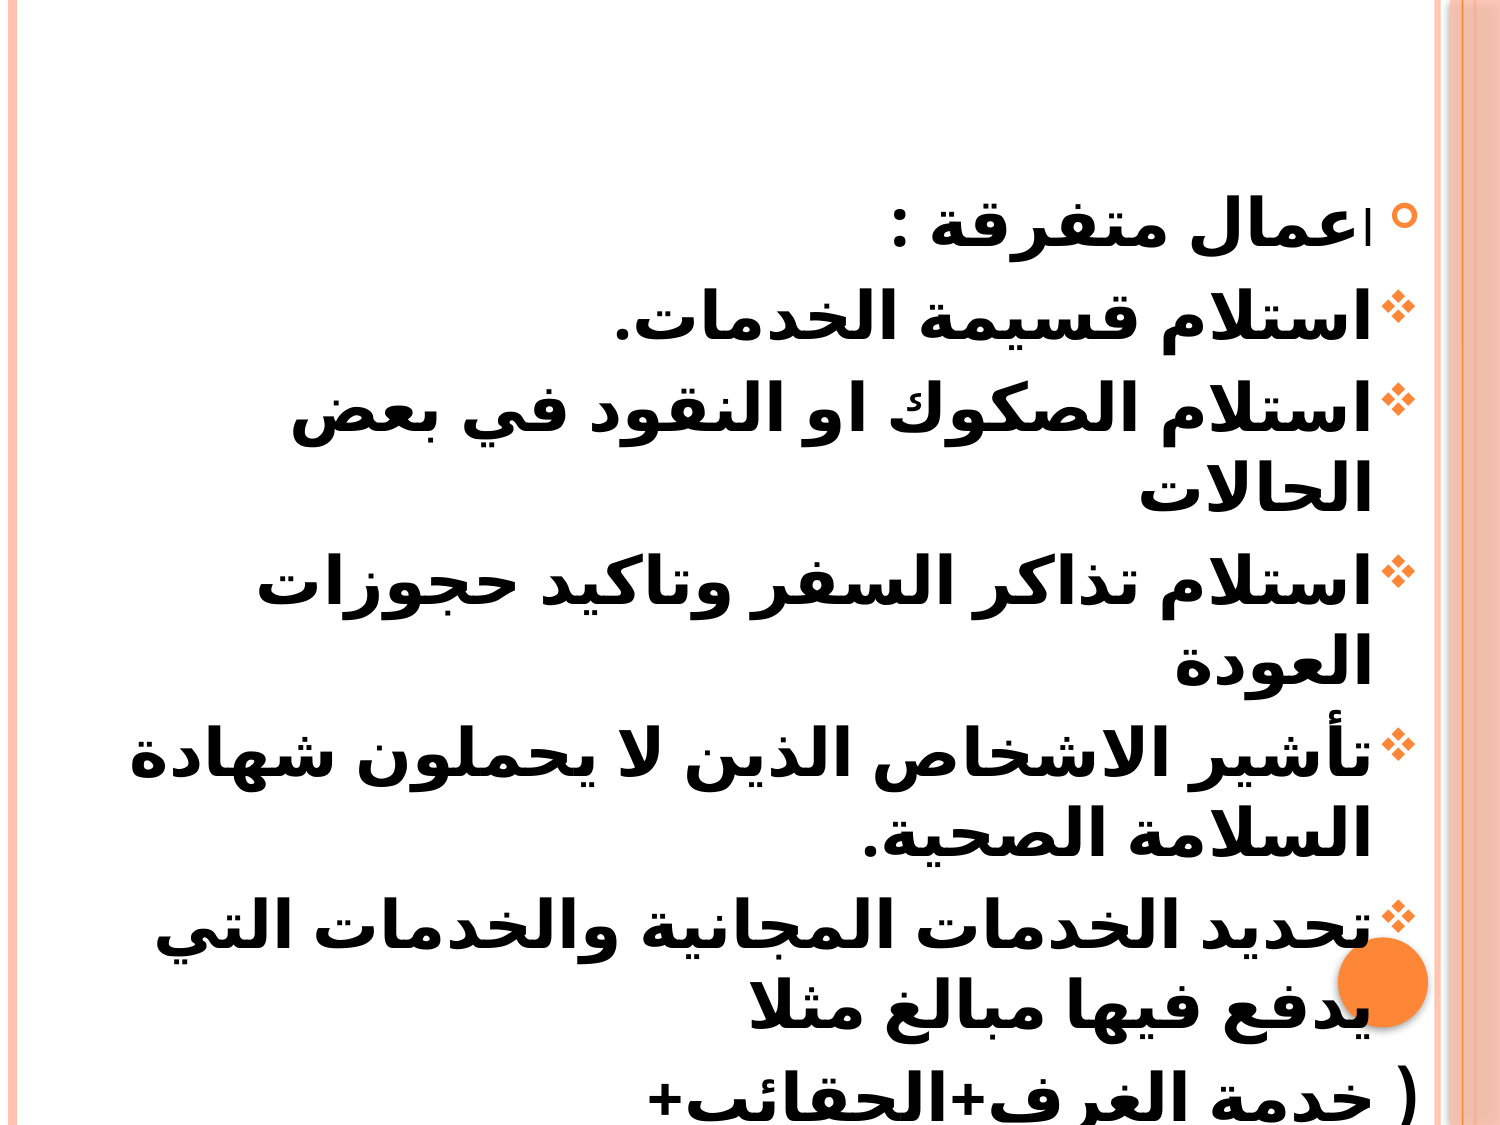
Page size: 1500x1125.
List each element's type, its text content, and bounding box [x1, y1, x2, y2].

list اعمال متفرقة : استلام قسيمة الخدمات. استلام الصكوك او النقود في بعض الحالات استلام تذاكر السفر وتاكيد حجوزات العودة تأشير الاشخاص الذين لا يحملون شهادة السلامة الصحية. تحديد الخدمات المجانية والخدمات التي يدفع فيها مبالغ مثلا ( خدمة الغرف+الحقائب+ الغسيل+المكالمات الهاتفية (الدولية بالذات) . [75, 172, 1436, 1062]
